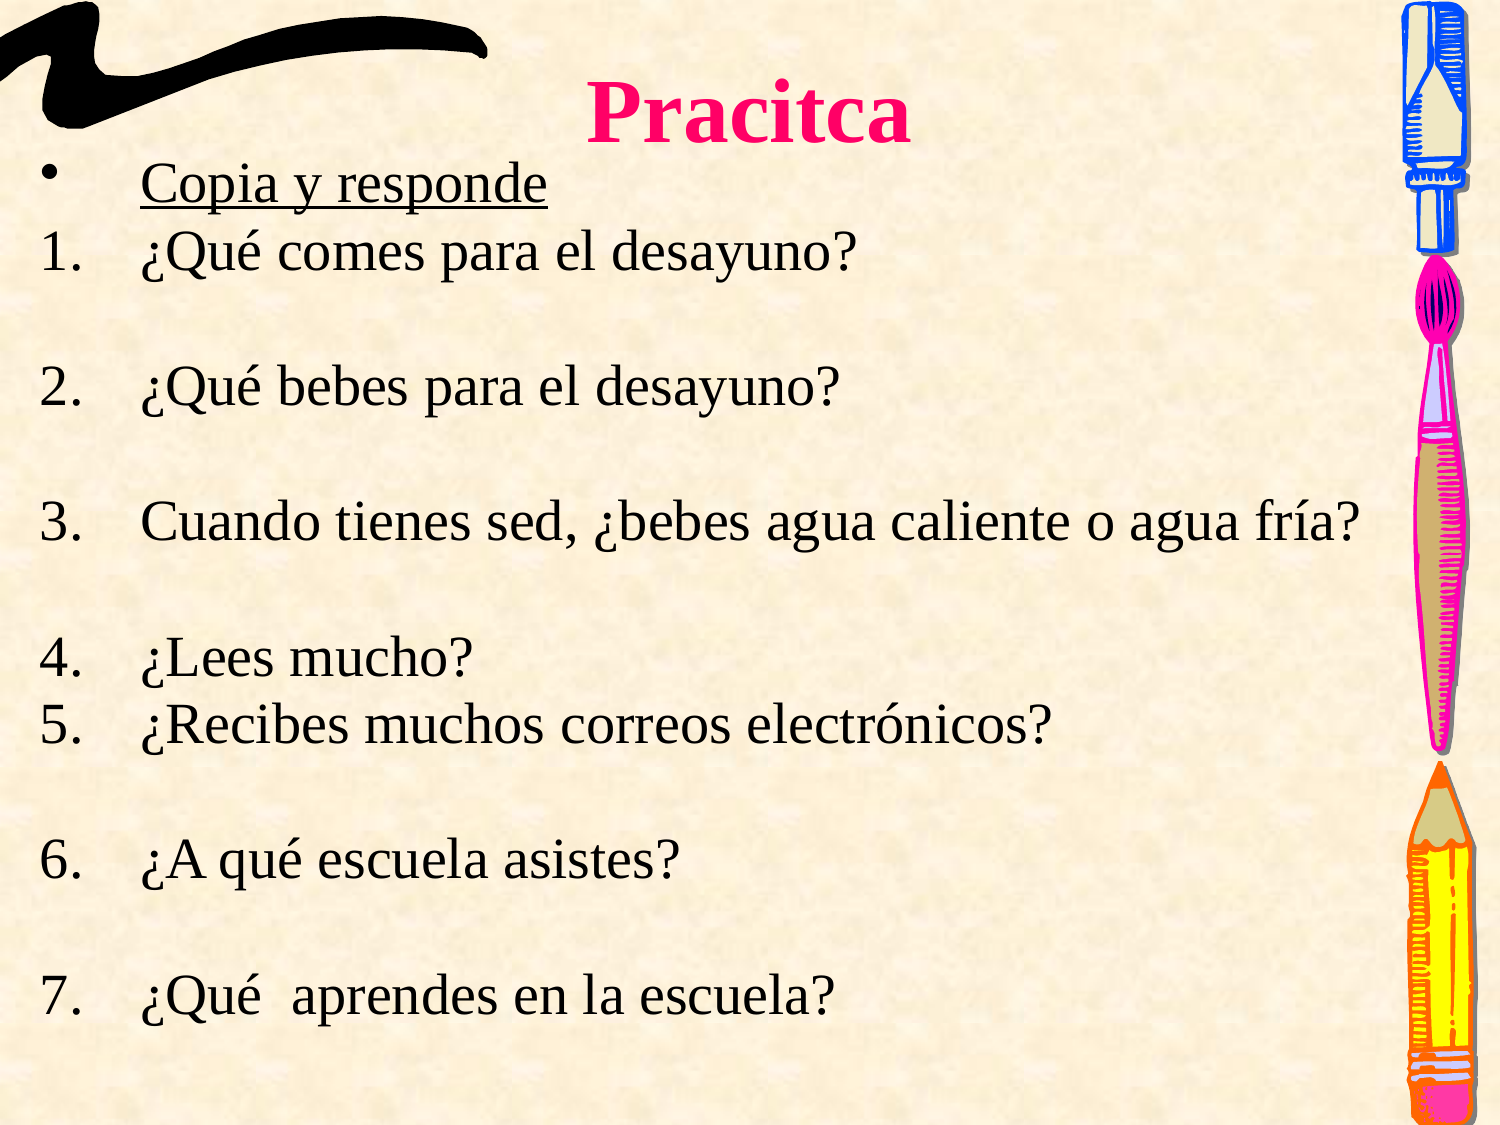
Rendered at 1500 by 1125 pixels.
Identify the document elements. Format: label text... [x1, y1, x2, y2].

picture [0, 0, 1500, 1125]
title Pracitca [112, 12, 1388, 149]
list Copia y responde ¿Qué comes para el desayuno? ¿Qué bebes para el desayuno? Cuando tienes sed, ¿bebes agua caliente o agua fría? ¿Lees mucho? ¿Recibes muchos correos electrónicos? ¿A qué escuela asistes? ¿Qué aprendes en la escuela? [24, 149, 1388, 1063]
